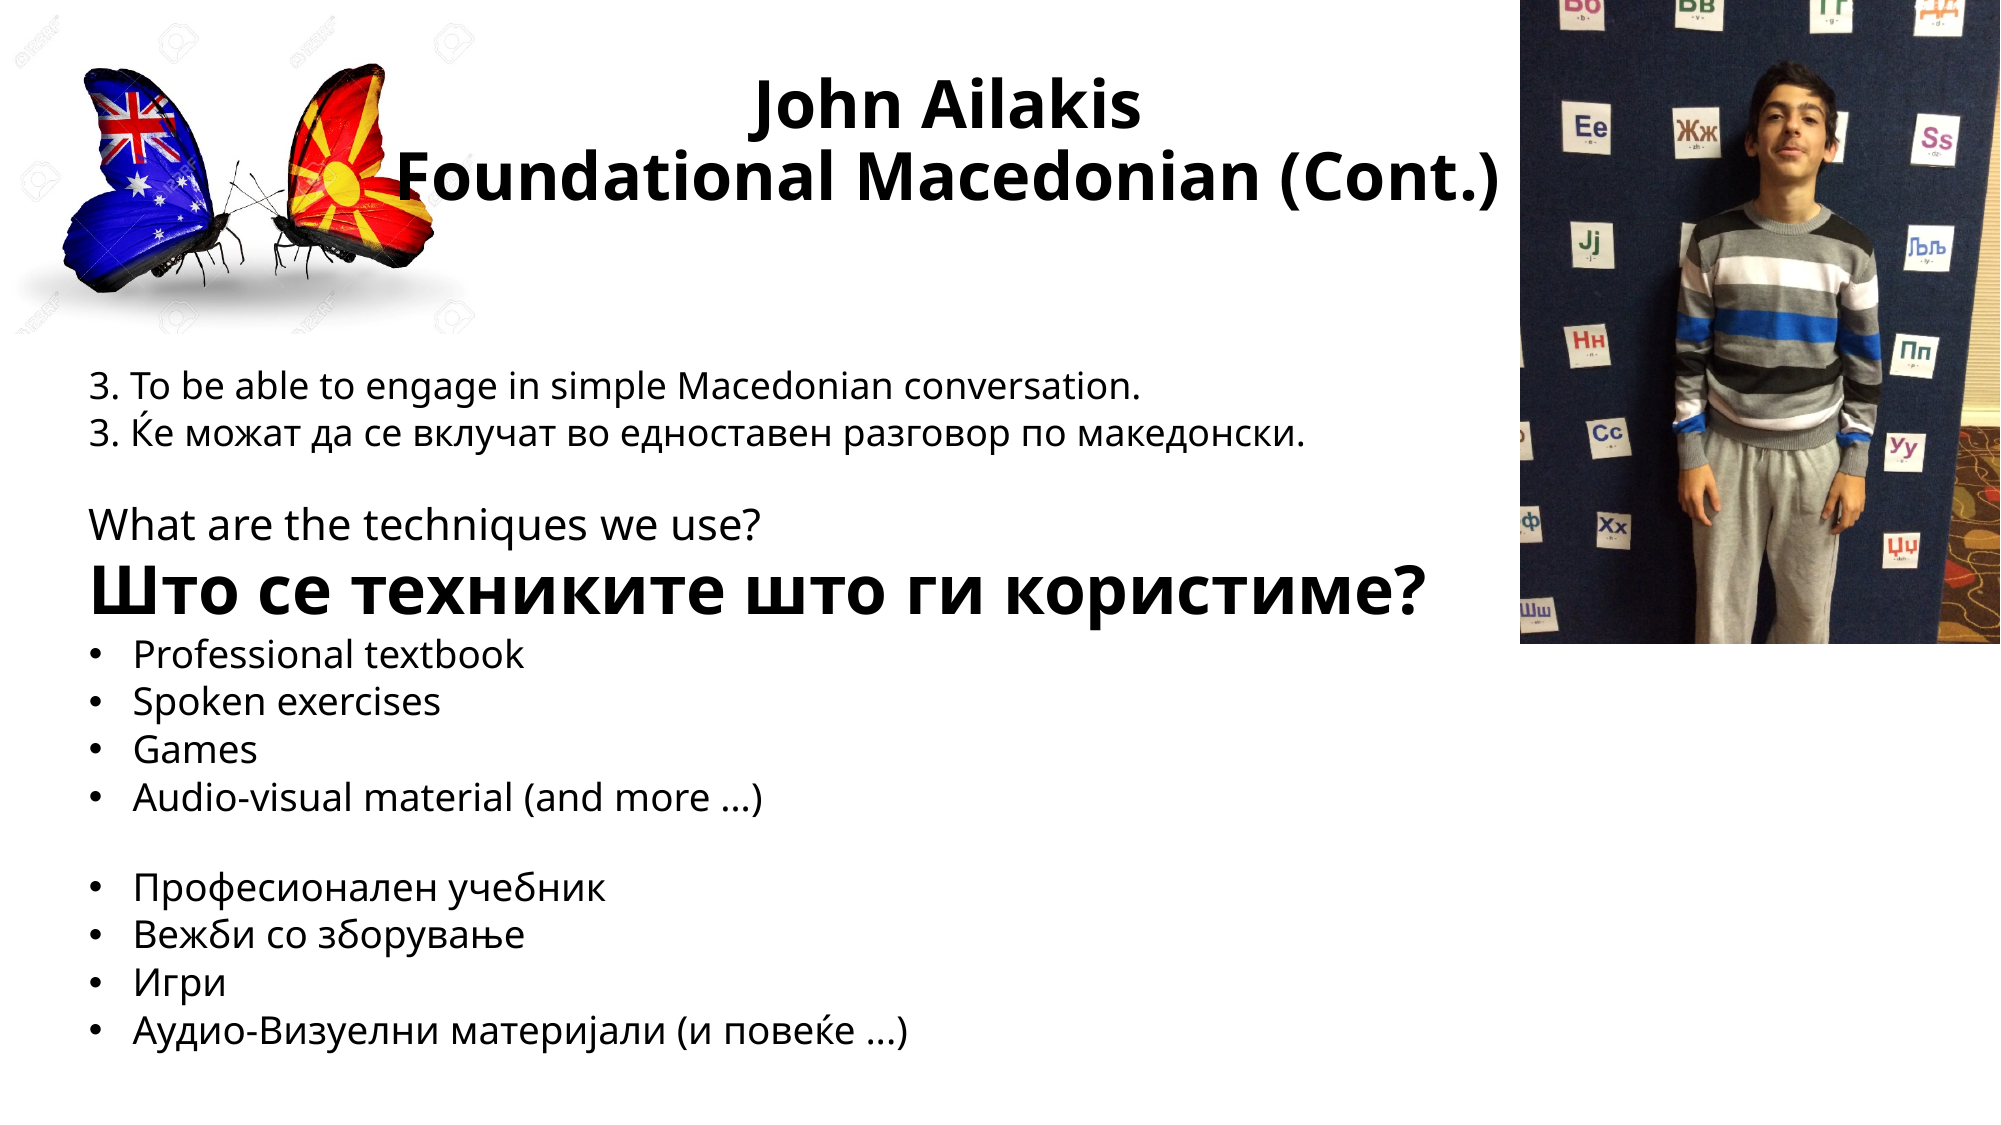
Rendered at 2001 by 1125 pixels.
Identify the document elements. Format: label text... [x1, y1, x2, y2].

text_box John Ailakis Foundational Macedonian (Cont.) [488, 63, 1520, 223]
picture [0, 3, 488, 334]
picture [1438, 0, 2000, 644]
list 3. To be able to engage in simple Macedonian conversation. 3. Ќе можат да се вклучат во едноставен разговор по македонски. What are the techniques we use? Што се техниките што ги користиме? Professional textbook Spoken exercises Games Audio-visual material (and more …) Професионален учебник Вежби со зборување Игри Аудио-Визуелни материјали (и повеќе ...) [73, 335, 1453, 1070]
